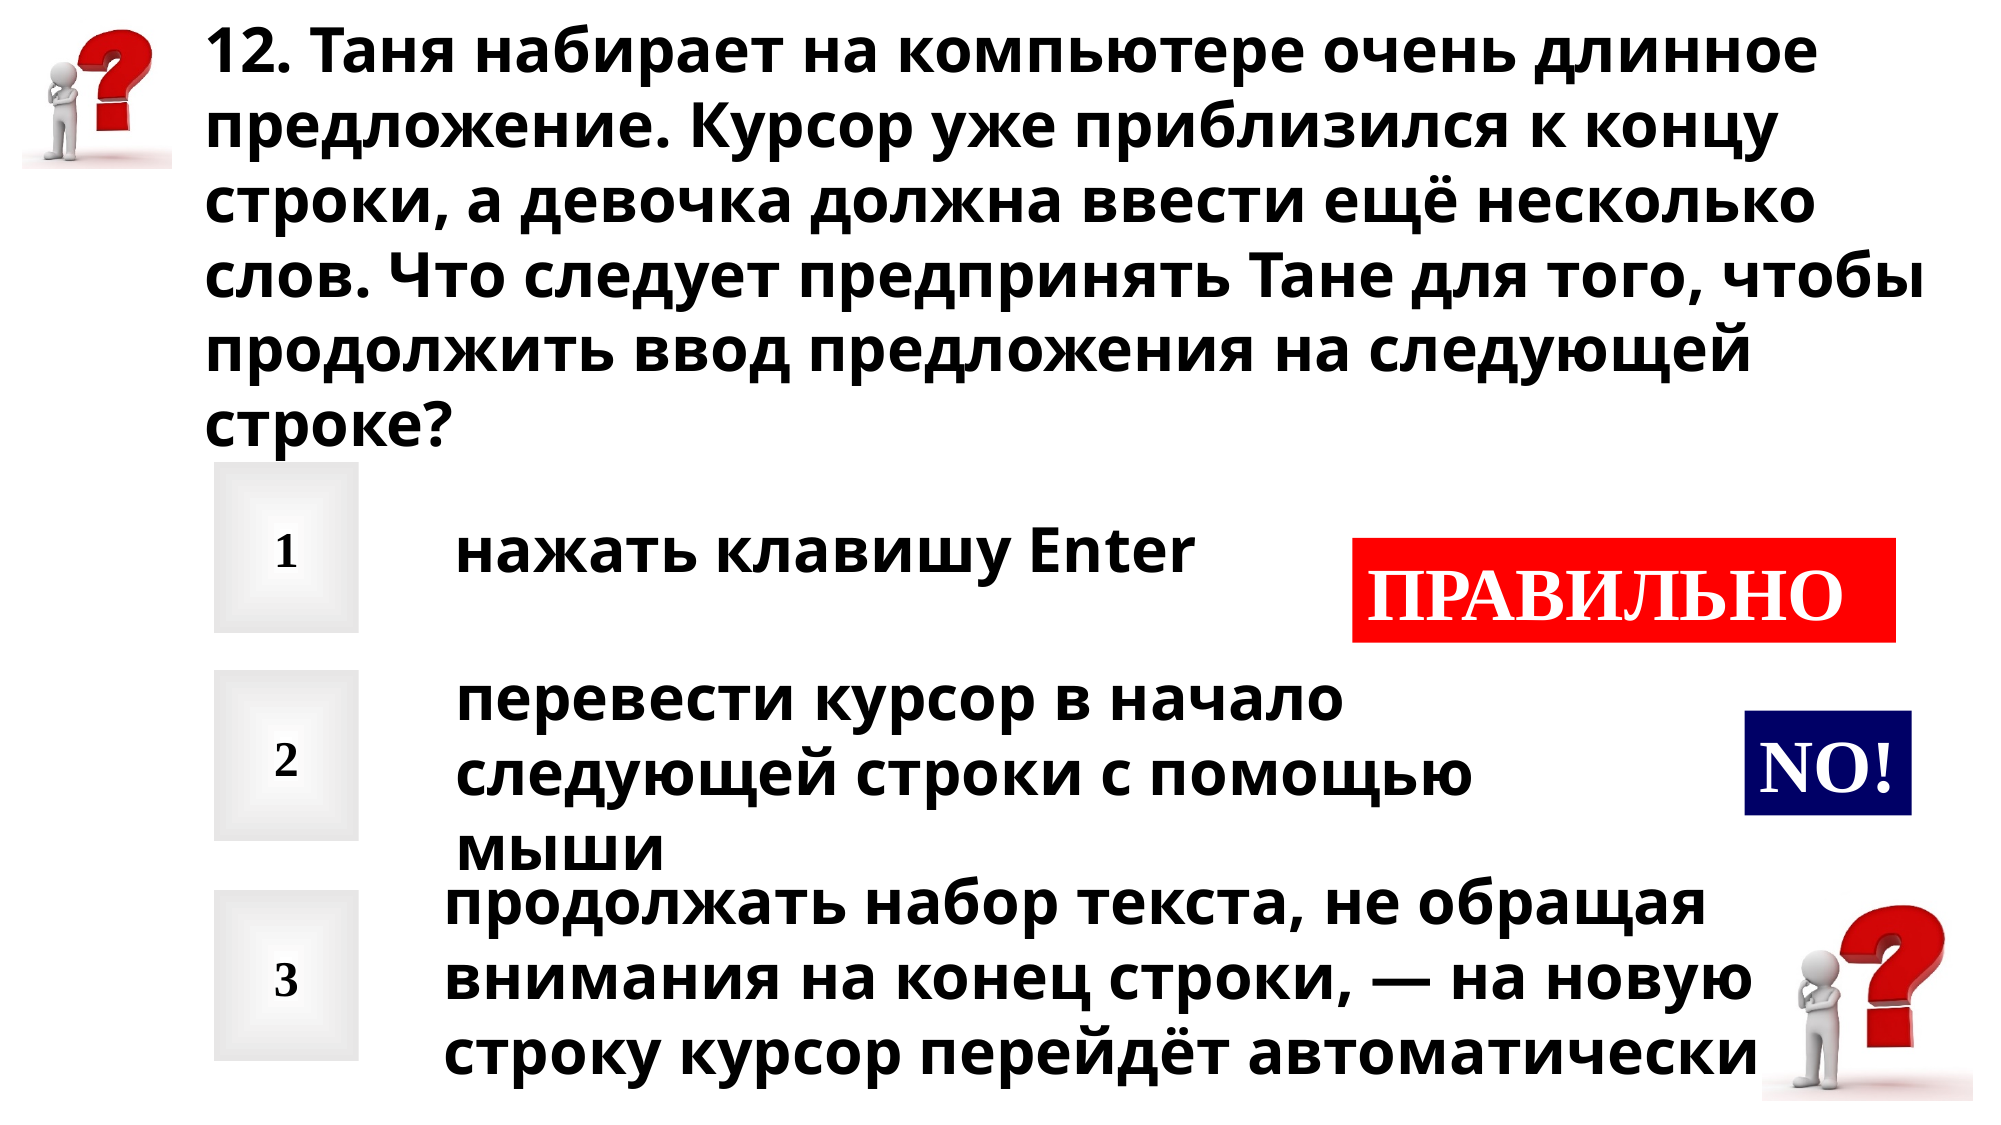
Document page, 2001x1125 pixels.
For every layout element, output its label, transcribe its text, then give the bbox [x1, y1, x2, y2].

text_box нажать клавишу Enter [439, 503, 1212, 593]
text_box продолжать набор текста, не обращая внимания на конец строки, — на новую строку курсор перейдёт автоматически [428, 854, 1868, 1095]
text_box 12. Таня набирает на компьютере очень длинное предложение. Курсор уже приблизился к концу строки, а девочка должна ввести ещё несколько слов. Что следует предпринять Тане для того, чтобы продолжить ввод предложения на следующей строке? [189, 2, 1973, 542]
text_box ПРАВИЛЬНО [1352, 537, 1896, 643]
text_box NO! [1744, 710, 1912, 816]
text_box 2 [214, 670, 359, 842]
picture [22, 19, 172, 169]
picture [1762, 890, 1973, 1101]
text_box перевести курсор в начало следующей строки с помощью мыши [440, 650, 1698, 891]
text_box 1 [214, 462, 359, 634]
text_box 3 [214, 890, 359, 1062]
